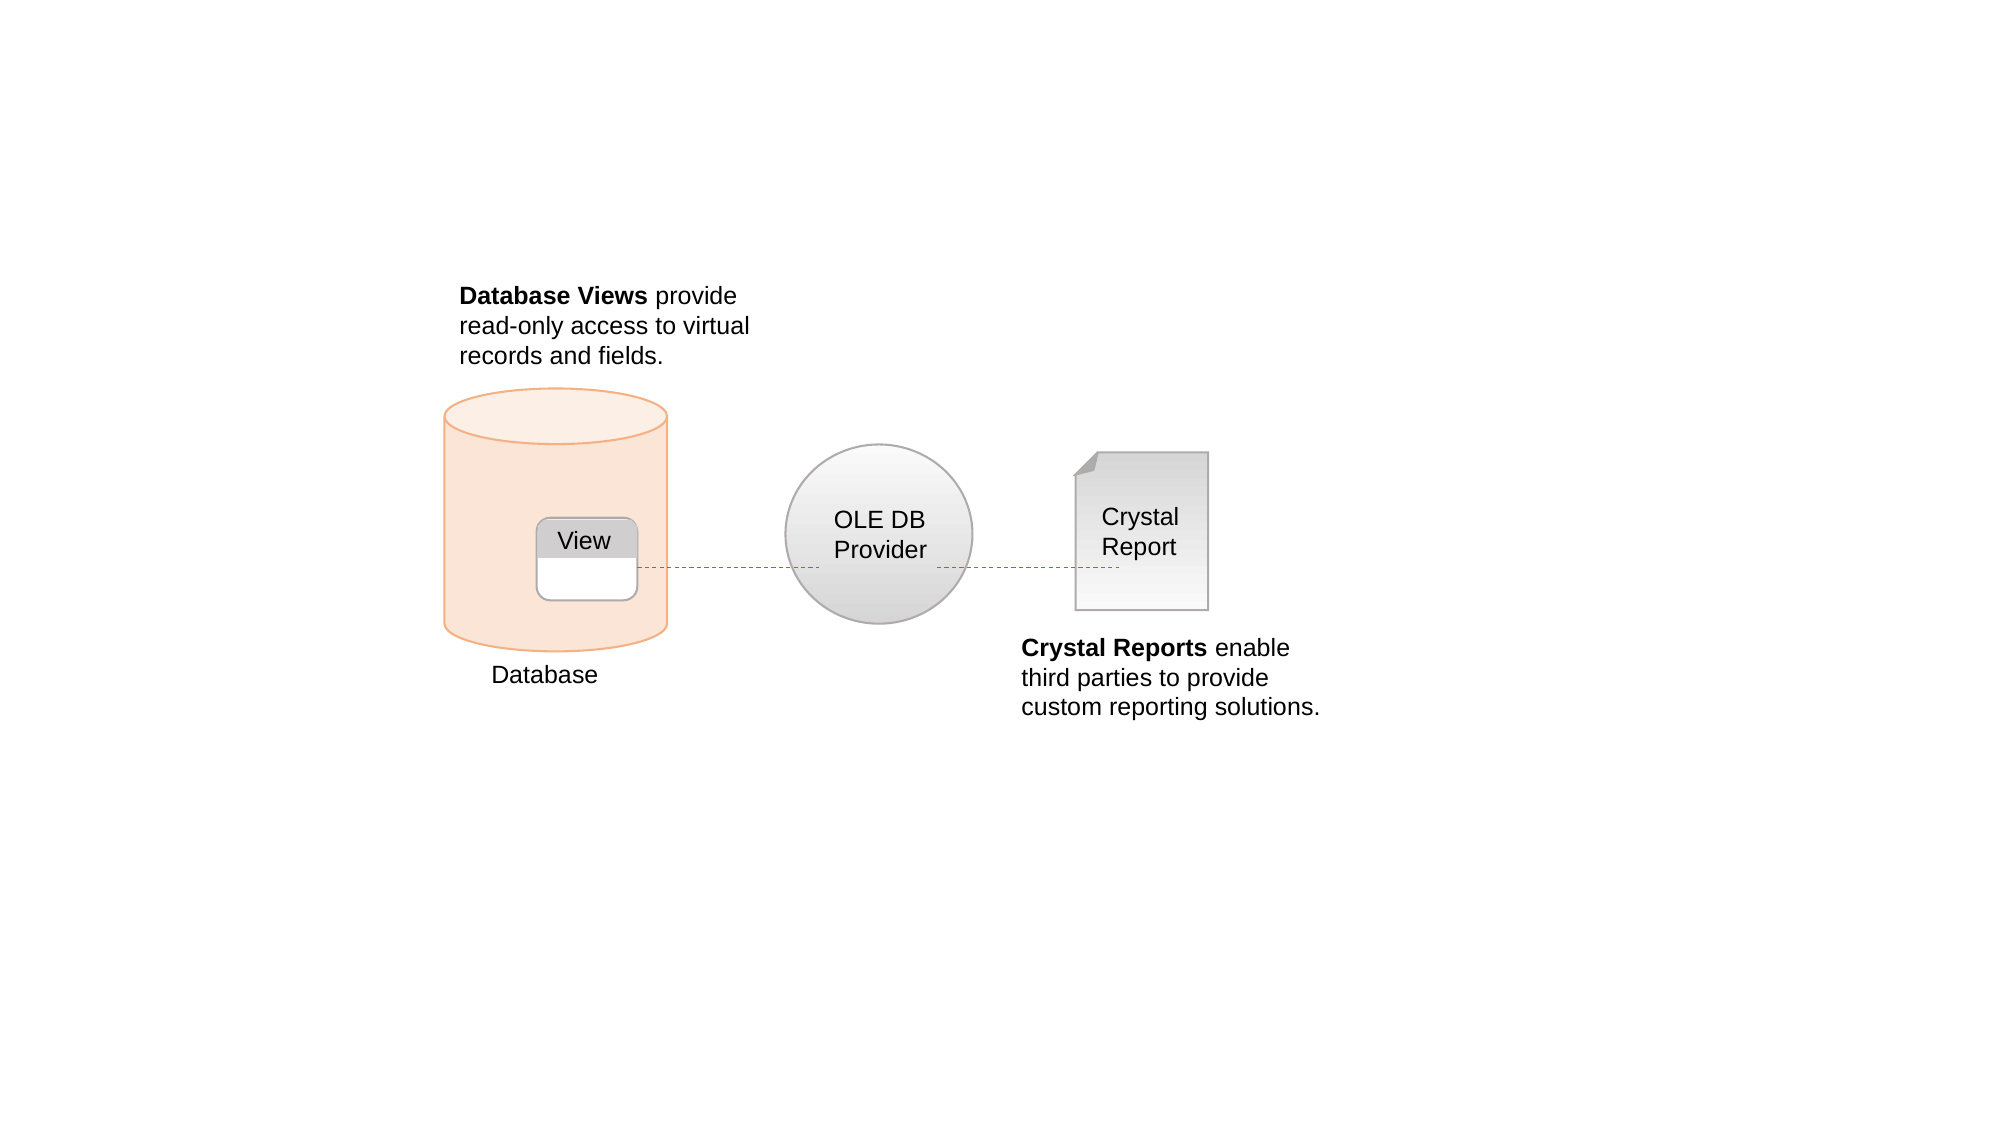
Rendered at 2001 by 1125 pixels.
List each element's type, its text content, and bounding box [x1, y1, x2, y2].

text_box [443, 387, 669, 651]
text_box Crystal Report [1086, 493, 1219, 568]
text_box [536, 520, 542, 559]
text_box Database [476, 651, 636, 697]
text_box [535, 527, 639, 602]
text_box OLE DB Provider [819, 496, 952, 571]
text_box [1072, 451, 1210, 567]
text_box Database Views provide read-only access to virtual records and fields. [444, 272, 786, 377]
text_box [1074, 568, 1210, 612]
text_box [784, 443, 974, 567]
text_box Crystal Reports enable third parties to provide custom reporting solutions. [1006, 623, 1350, 729]
text_box [791, 568, 967, 625]
text_box View [542, 517, 636, 563]
